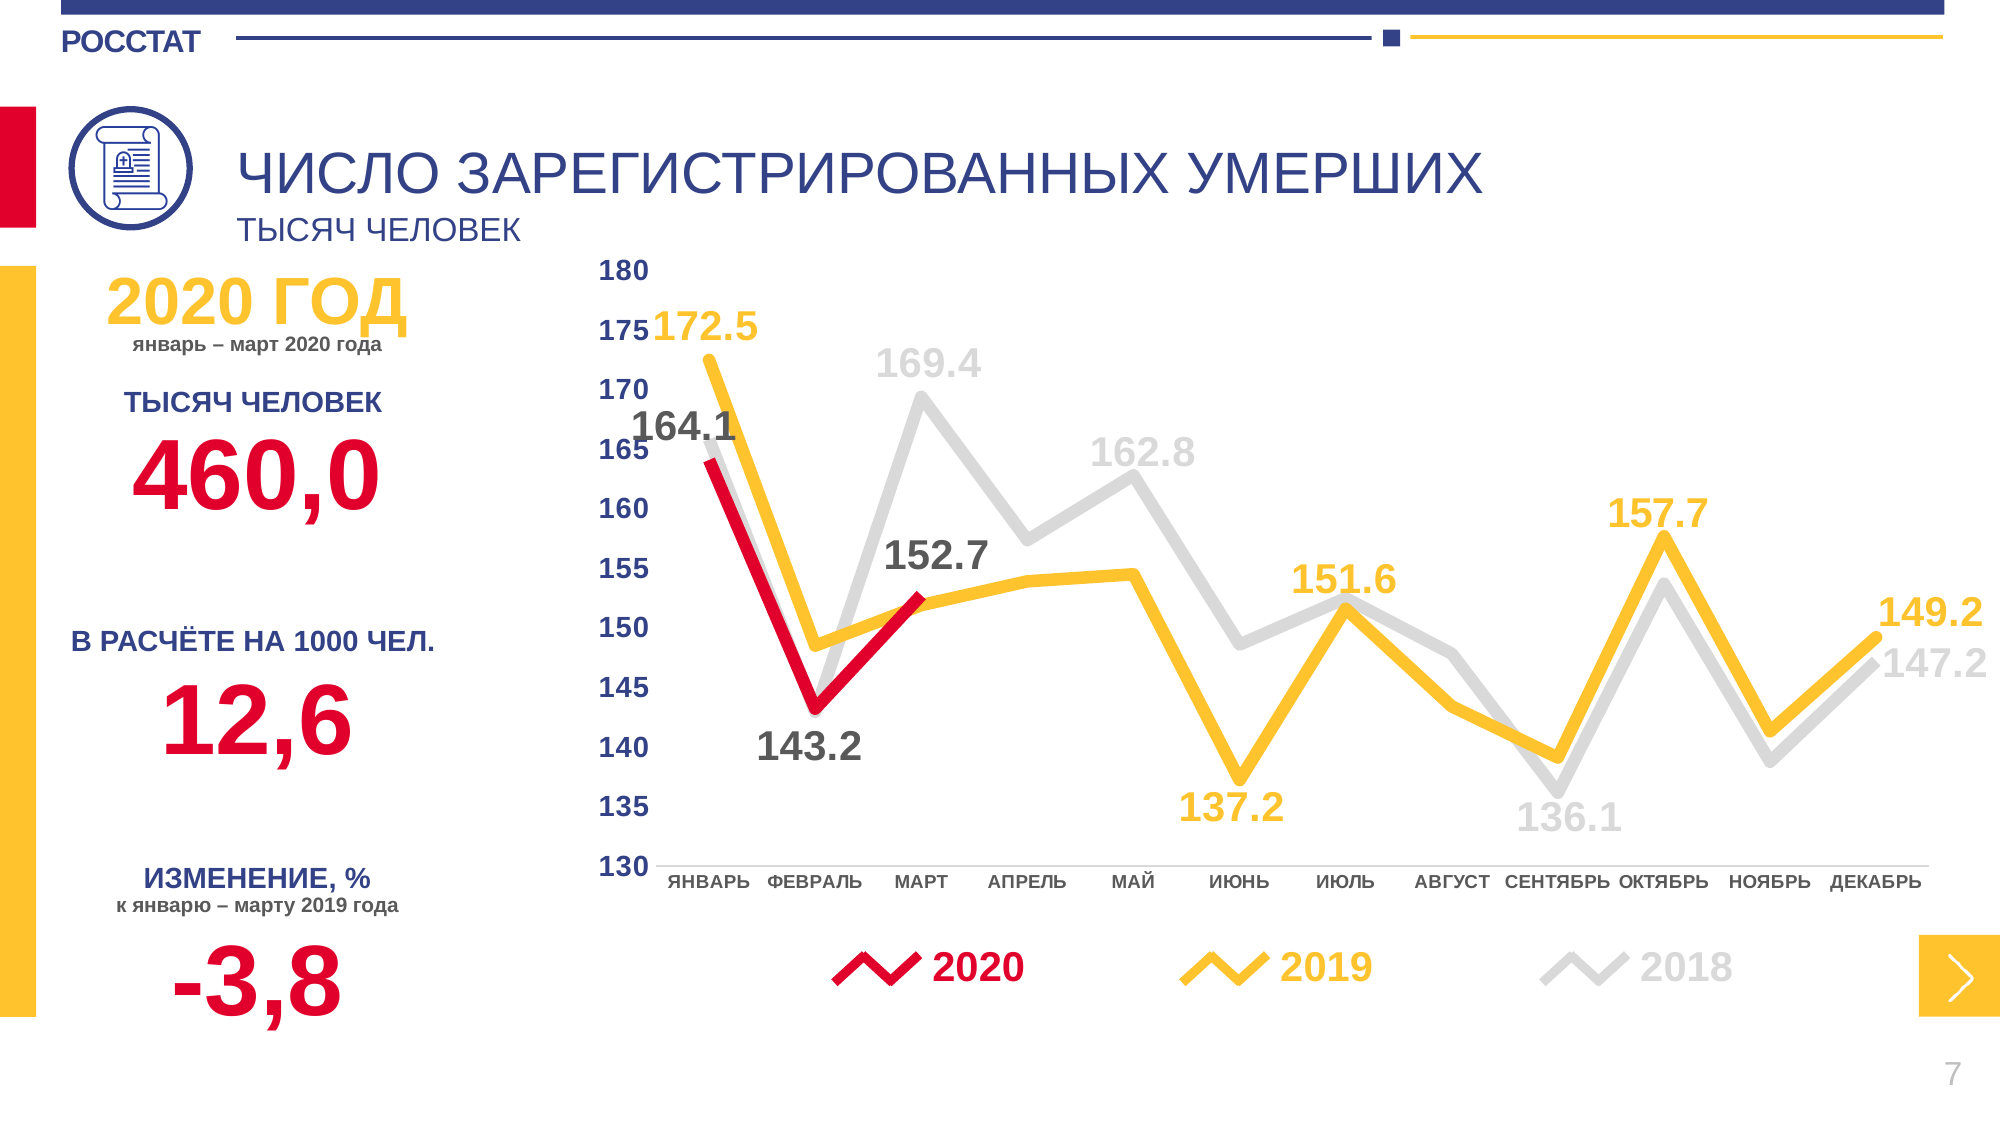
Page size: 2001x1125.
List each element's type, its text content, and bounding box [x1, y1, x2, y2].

slide_number 7 [1527, 1042, 1978, 1103]
text_box к январю – марту 2019 года [101, 884, 414, 925]
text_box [1182, 954, 1268, 983]
text_box 2020 [908, 932, 1049, 998]
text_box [1918, 934, 2000, 1017]
text_box 2020 ГОД [42, 267, 473, 329]
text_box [236, 29, 1943, 116]
text_box 2018 [1616, 932, 1757, 998]
text_box 460,0 [113, 426, 401, 514]
chart [535, 248, 2000, 913]
list ЧИСЛО ЗАРЕГИСТРИРОВАННЫХ УМЕРШИХ ТЫСЯЧ ЧЕЛОВЕК [221, 127, 1893, 210]
text_box -3,8 [115, 925, 400, 1017]
text_box ТЫСЯЧ ЧЕЛОВЕК [67, 375, 448, 426]
text_box ИЗМЕНЕНИЕ, % [94, 861, 421, 906]
text_box январь – март 2020 года [117, 322, 397, 363]
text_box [1542, 954, 1628, 983]
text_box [71, 109, 190, 228]
text_box 2019 [1256, 932, 1397, 998]
text_box В РАСЧЁТЕ НА 1000 ЧЕЛ. [51, 624, 464, 664]
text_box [834, 954, 920, 983]
text_box 12,6 [120, 647, 395, 775]
